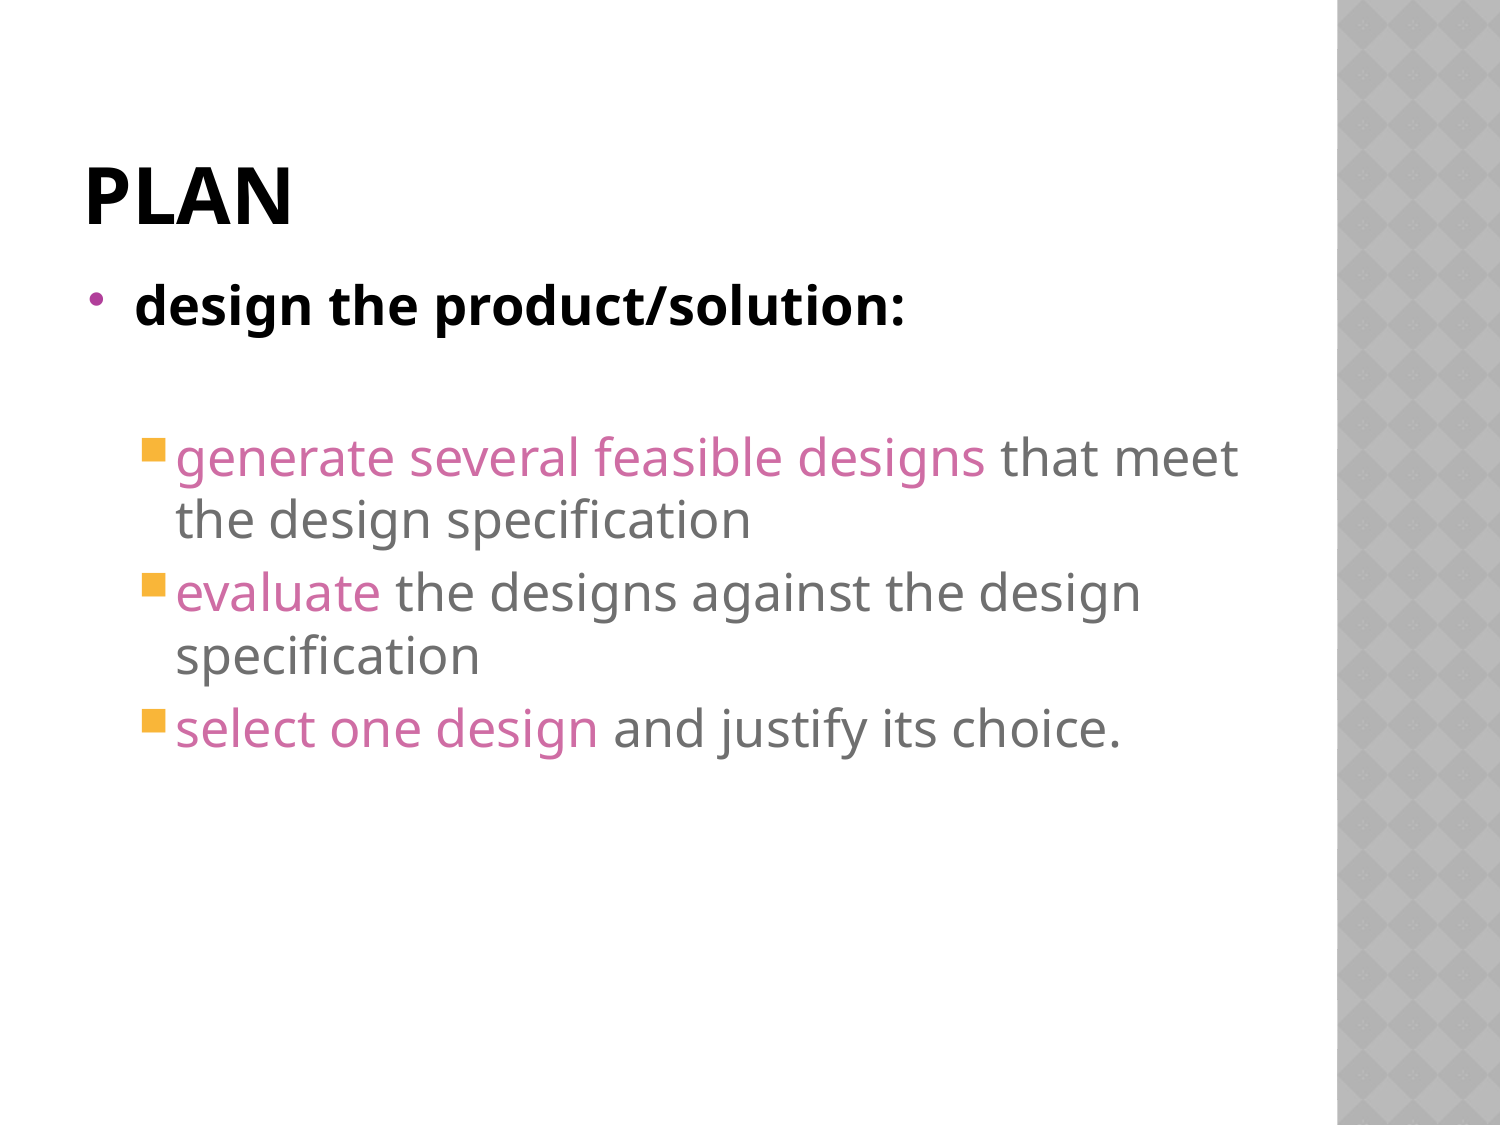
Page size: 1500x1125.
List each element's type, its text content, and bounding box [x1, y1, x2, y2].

list design the product/solution: generate several feasible designs that meet the design specification evaluate the designs against the design specification select one design and justify its choice. [75, 264, 1263, 1059]
title Plan [75, 52, 1263, 240]
